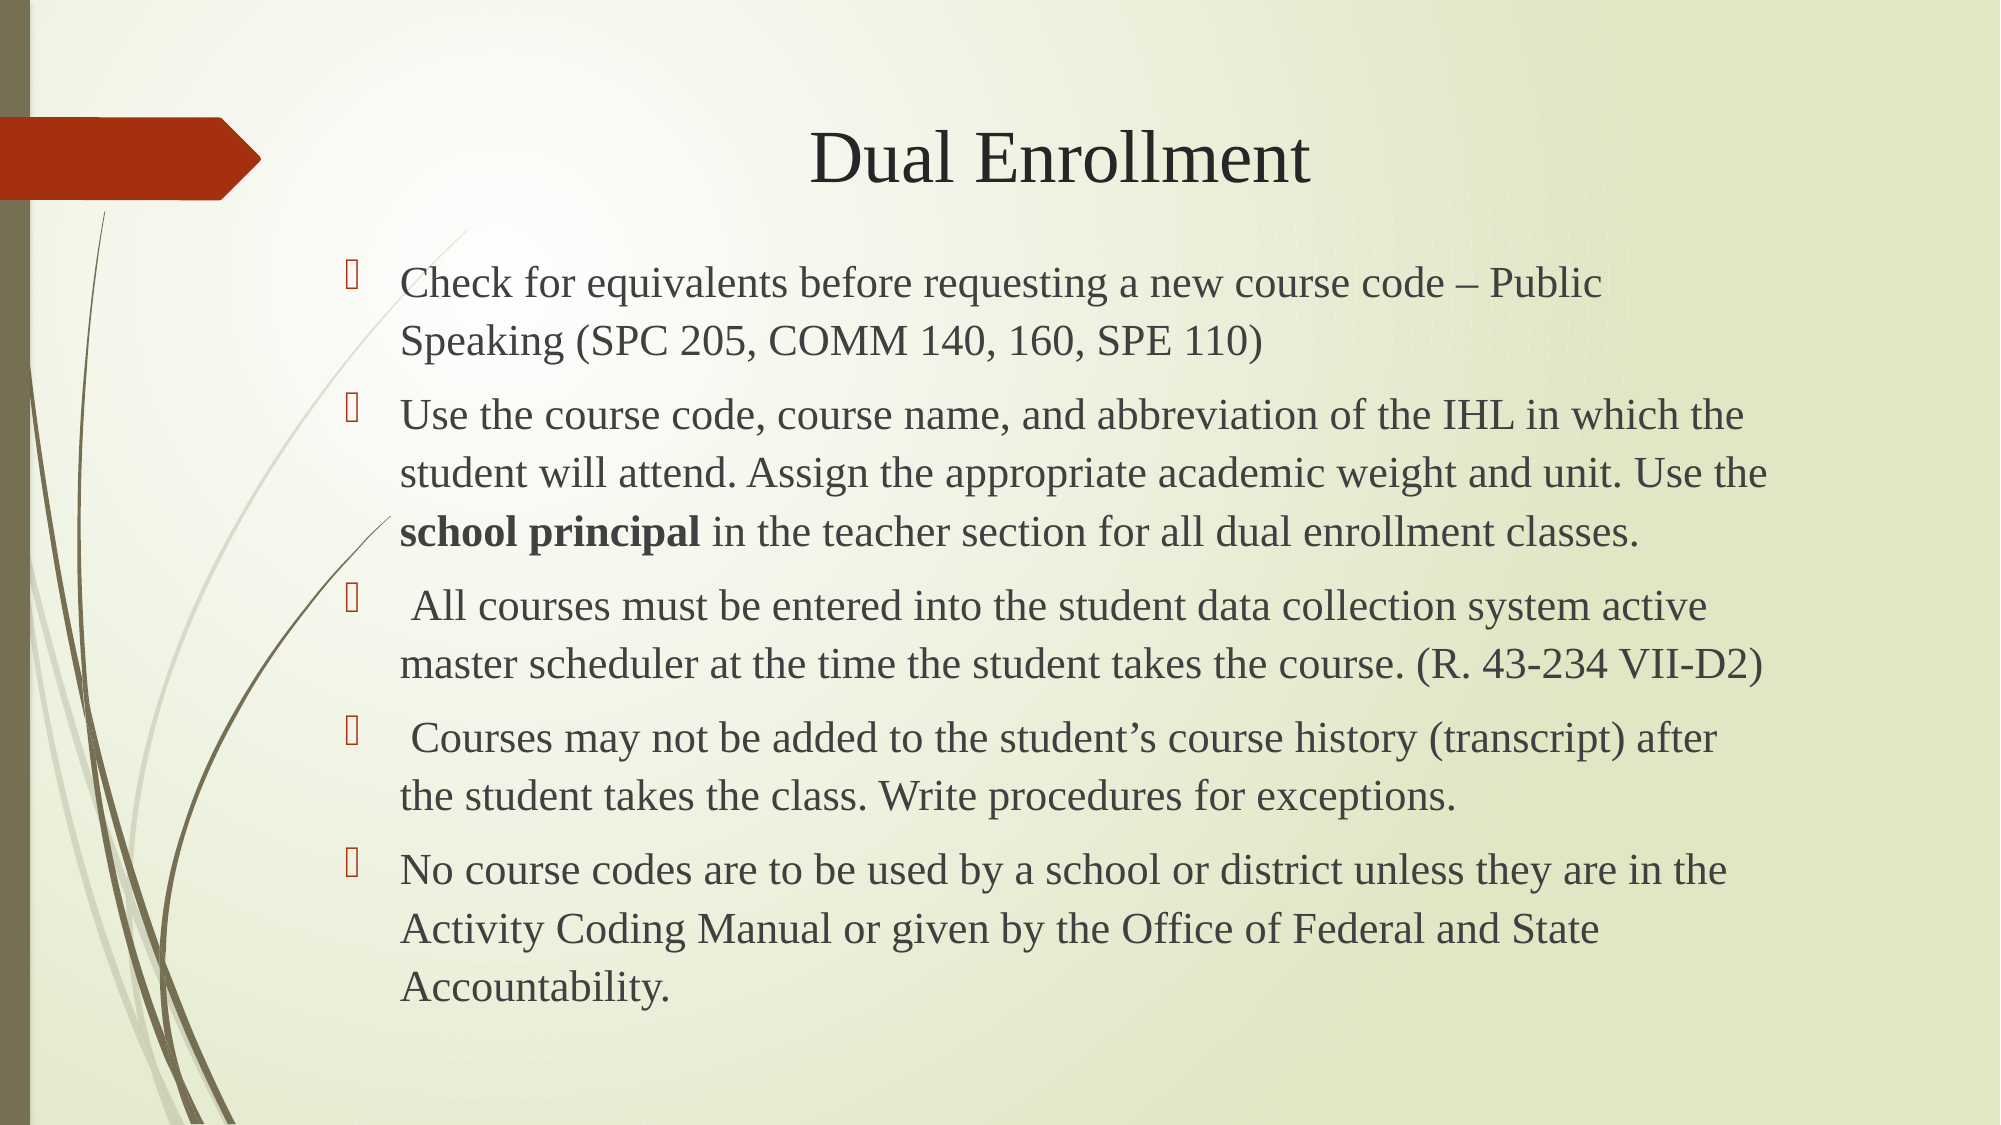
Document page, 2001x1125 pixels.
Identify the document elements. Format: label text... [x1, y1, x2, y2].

title Dual Enrollment [329, 100, 1792, 227]
list Check for equivalents before requesting a new course code – Public Speaking (SPC 205, COMM 140, 160, SPE 110) Use the course code, course name, and abbreviation of the IHL in which the student will attend. Assign the appropriate academic weight and unit. Use the school principal in the teacher section for all dual enrollment classes. All courses must be entered into the student data collection system active master scheduler at the time the student takes the course. (R. 43-234 VII-D2) Courses may not be added to the student’s course history (transcript) after the student takes the class. Write procedures for exceptions. No course codes are to be used by a school or district unless they are in the Activity Coding Manual or given by the Office of Federal and State Accountability. [329, 239, 1793, 1044]
